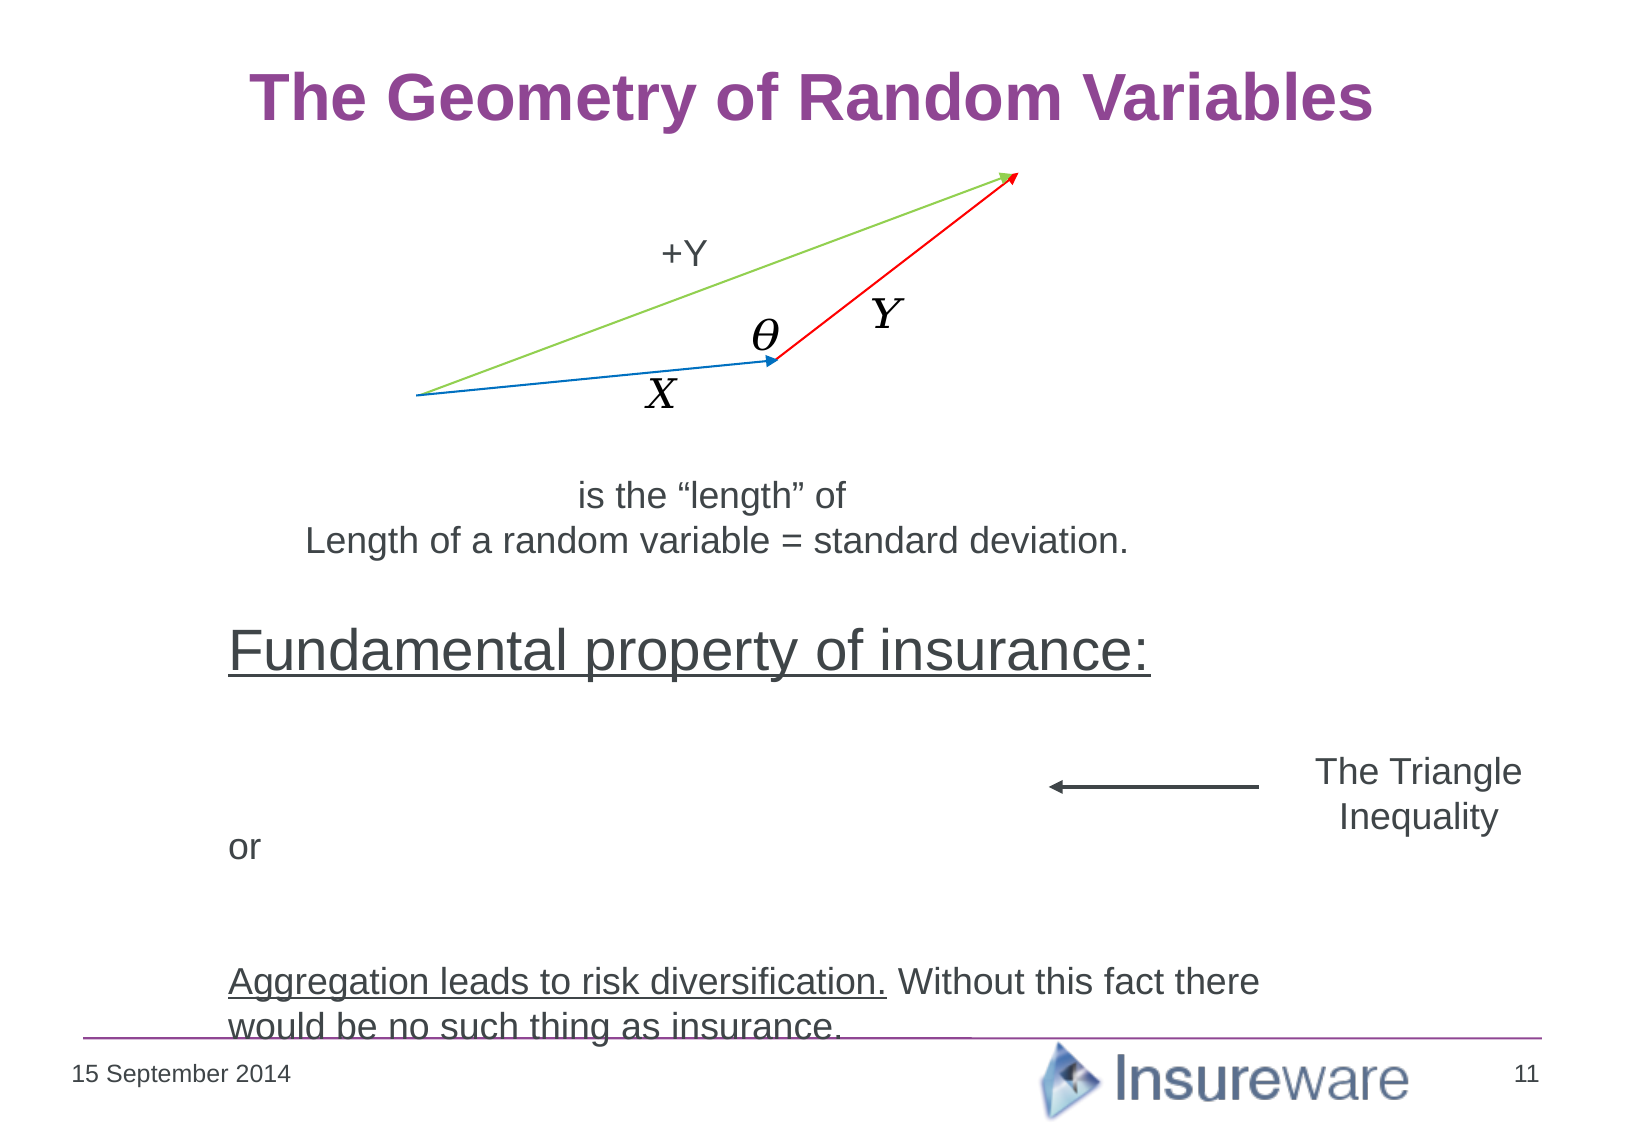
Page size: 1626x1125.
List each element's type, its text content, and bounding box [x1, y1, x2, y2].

text_box The Triangle Inequality [1283, 739, 1555, 845]
slide_number 11 [1439, 1050, 1555, 1106]
picture [1036, 1039, 1416, 1125]
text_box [415, 172, 1019, 419]
title The Geometry of Random Variables [75, 0, 1550, 188]
